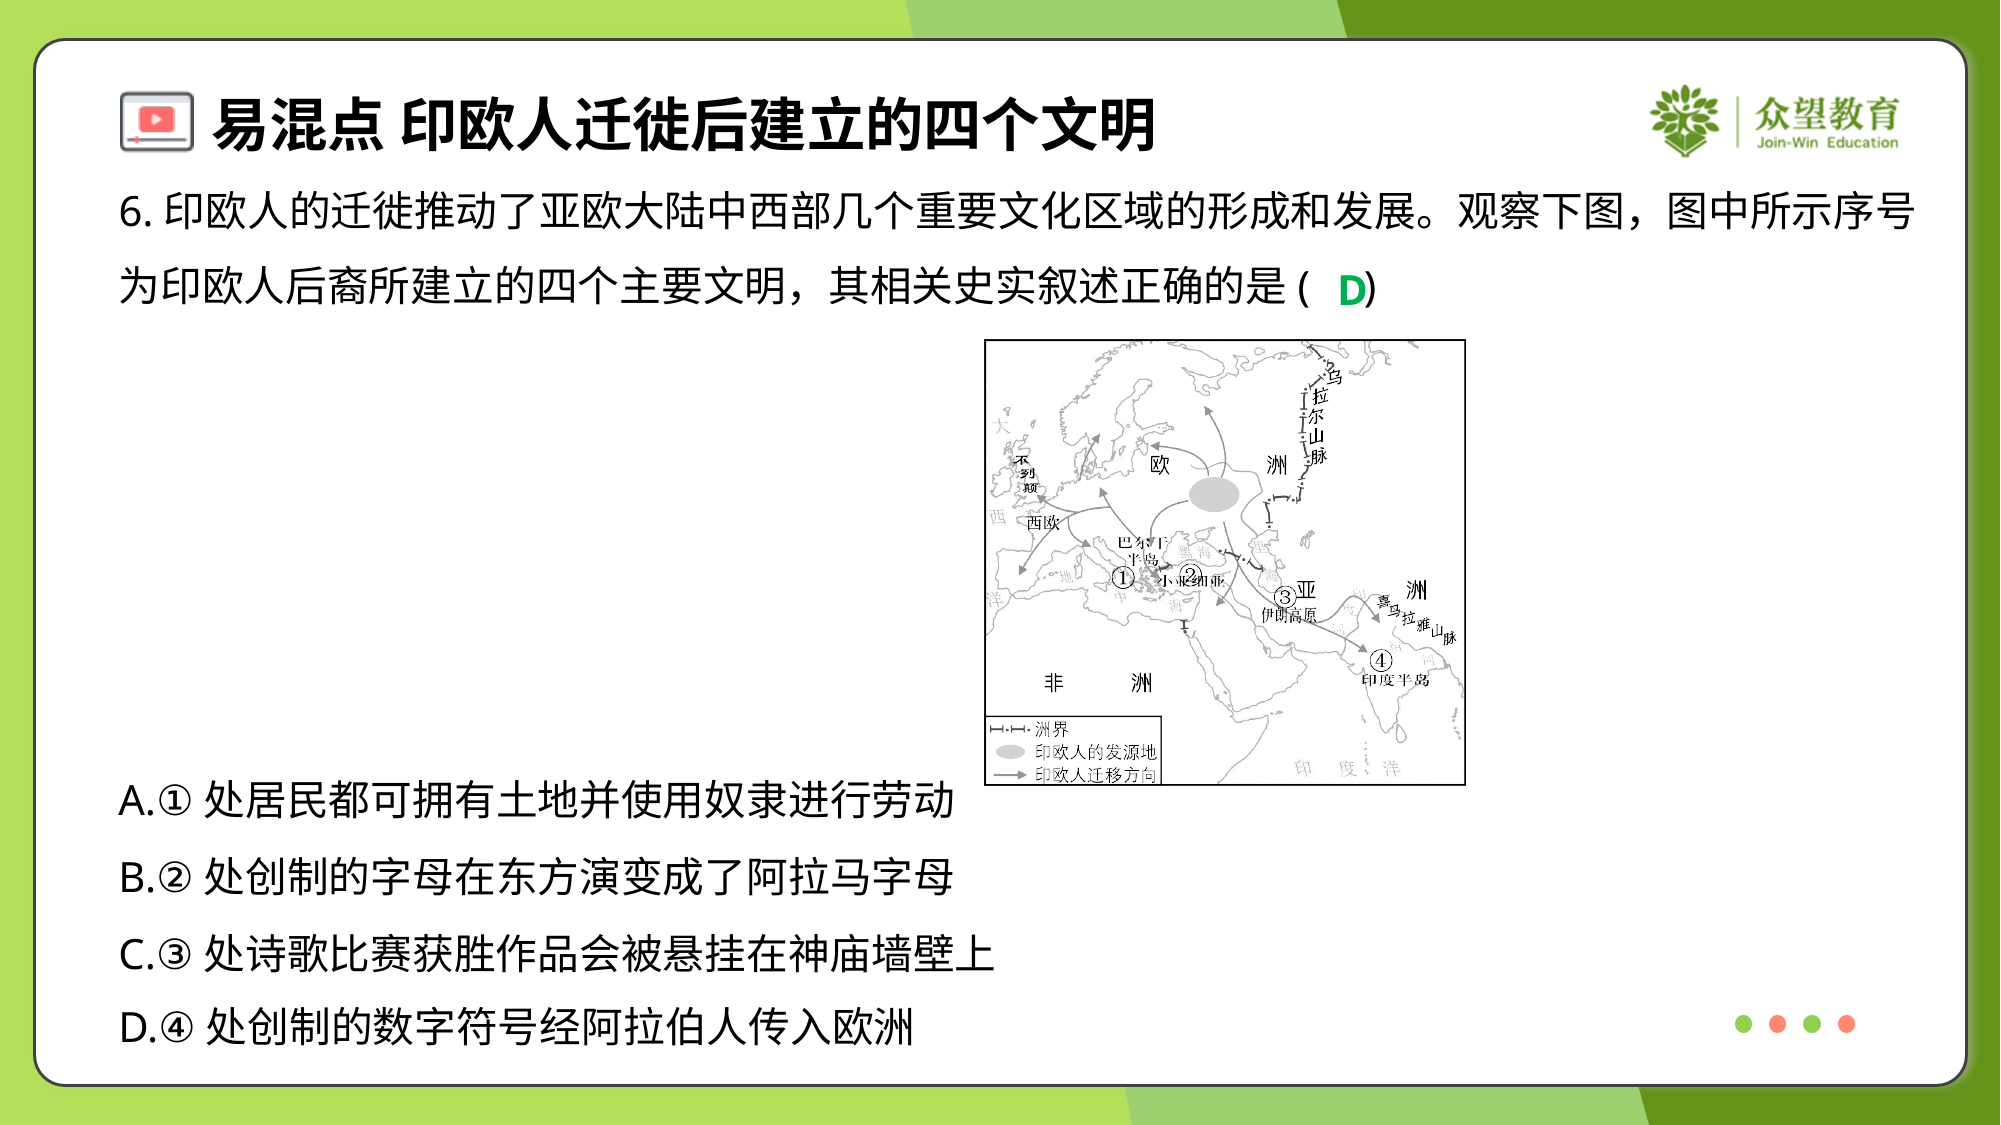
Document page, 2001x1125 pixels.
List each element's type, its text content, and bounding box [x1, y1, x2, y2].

text_box A.①处居民都可拥有土地并使用奴隶进行劳动 B.②处创制的字母在东方演变成了阿拉马字母 C.③处诗歌比赛获胜作品会被悬挂在神庙墙壁上 D.④处创制的数字符号经阿拉伯人传入欧洲 [118, 748, 1385, 1044]
text_box D [1320, 242, 1385, 307]
picture [0, 0, 2000, 1125]
text_box 6.印欧人的迁徙推动了亚欧大陆中西部几个重要文化区域的形成和发展。观察下图，图中所示序号 为印欧人后裔所建立的四个主要文明，其相关史实叙述正确的是( ) [118, 159, 1385, 373]
